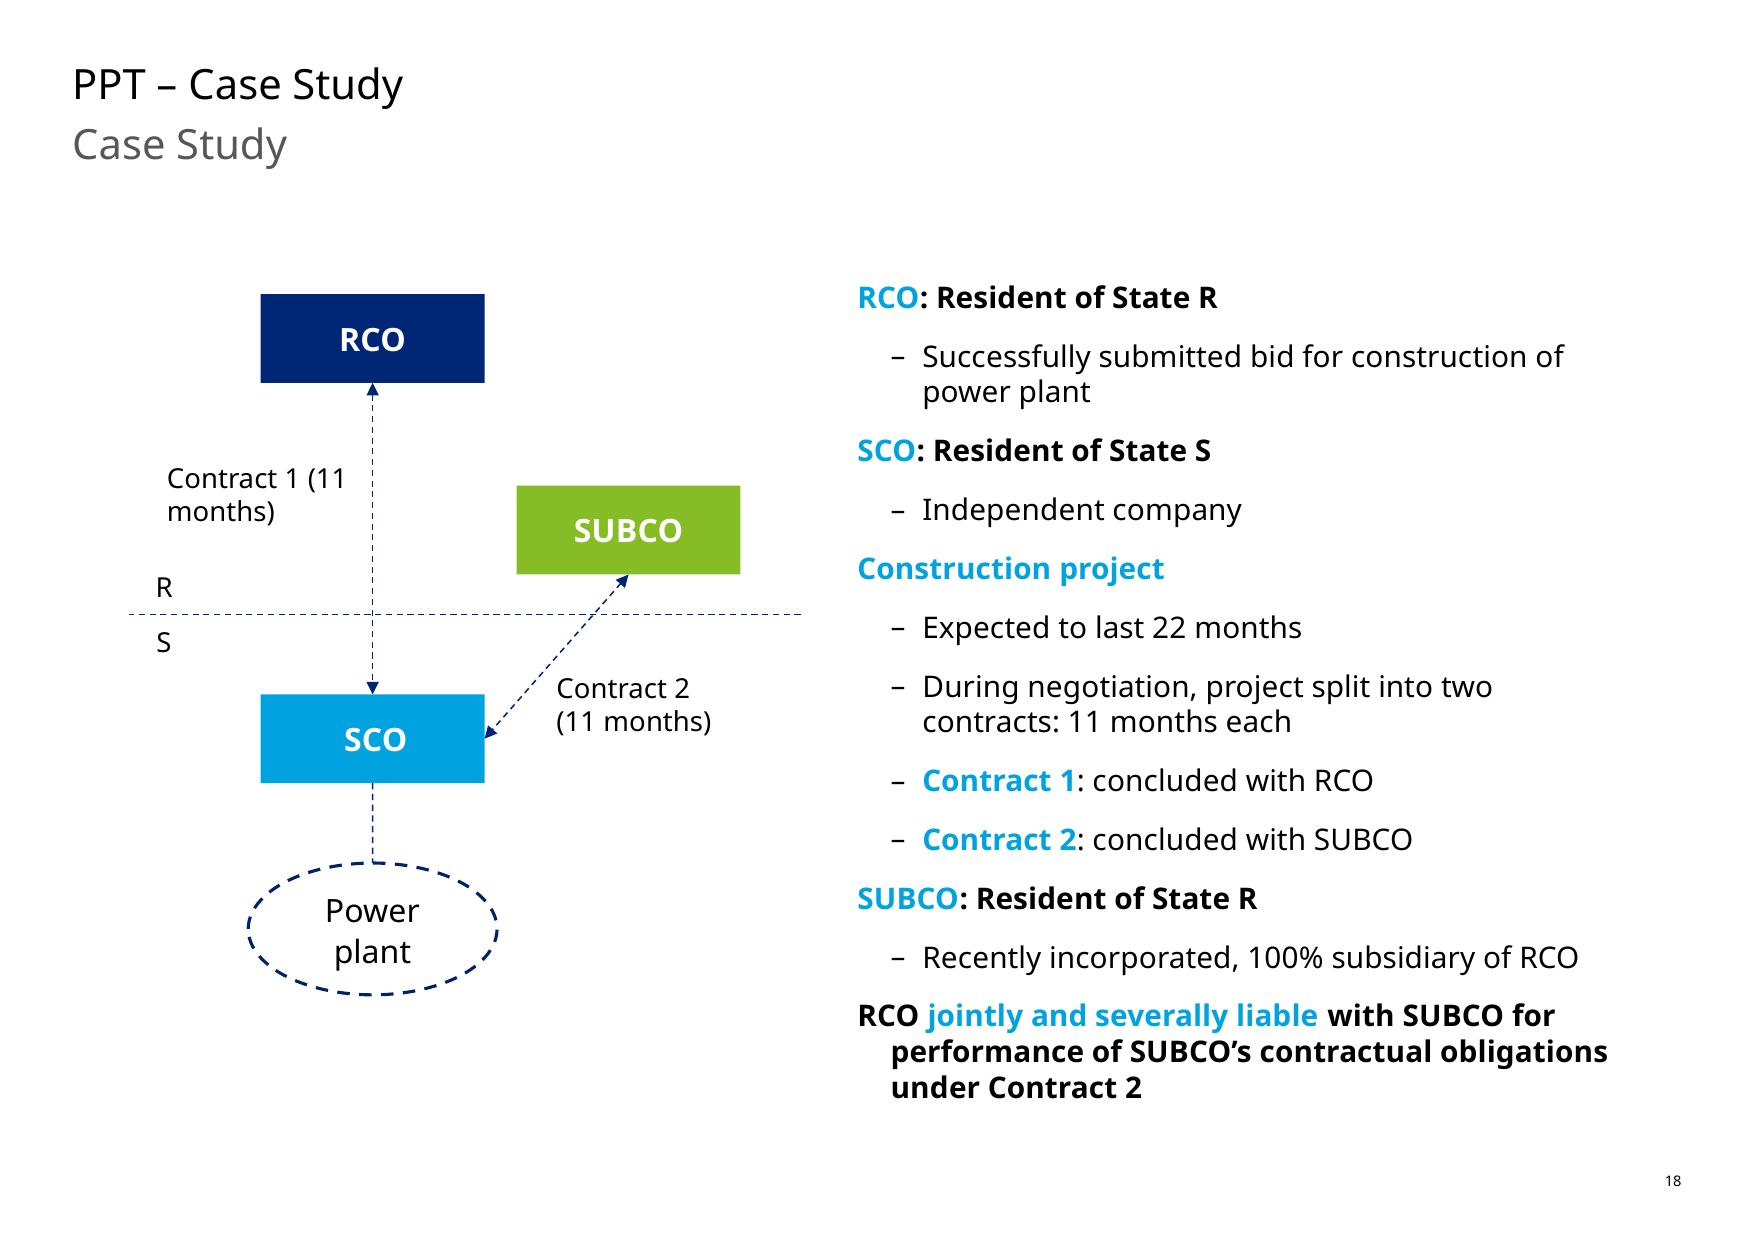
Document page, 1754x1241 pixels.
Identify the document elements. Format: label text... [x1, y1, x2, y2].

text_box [128, 293, 801, 996]
list RCO: Resident of State R Successfully submitted bid for construction of power plant SCO: Resident of State S Independent company Construction project Expected to last 22 months During negotiation, project split into two contracts: 11 months each Contract 1: concluded with RCO Contract 2: concluded with SUBCO SUBCO: Resident of State R Recently incorporated, 100% subsidiary of RCO RCO jointly and severally liable with SUBCO for performance of SUBCO’s contractual obligations under Contract 2 [857, 278, 1633, 1117]
list Case Study [72, 118, 1678, 255]
title PPT – Case Study [72, 57, 1678, 118]
